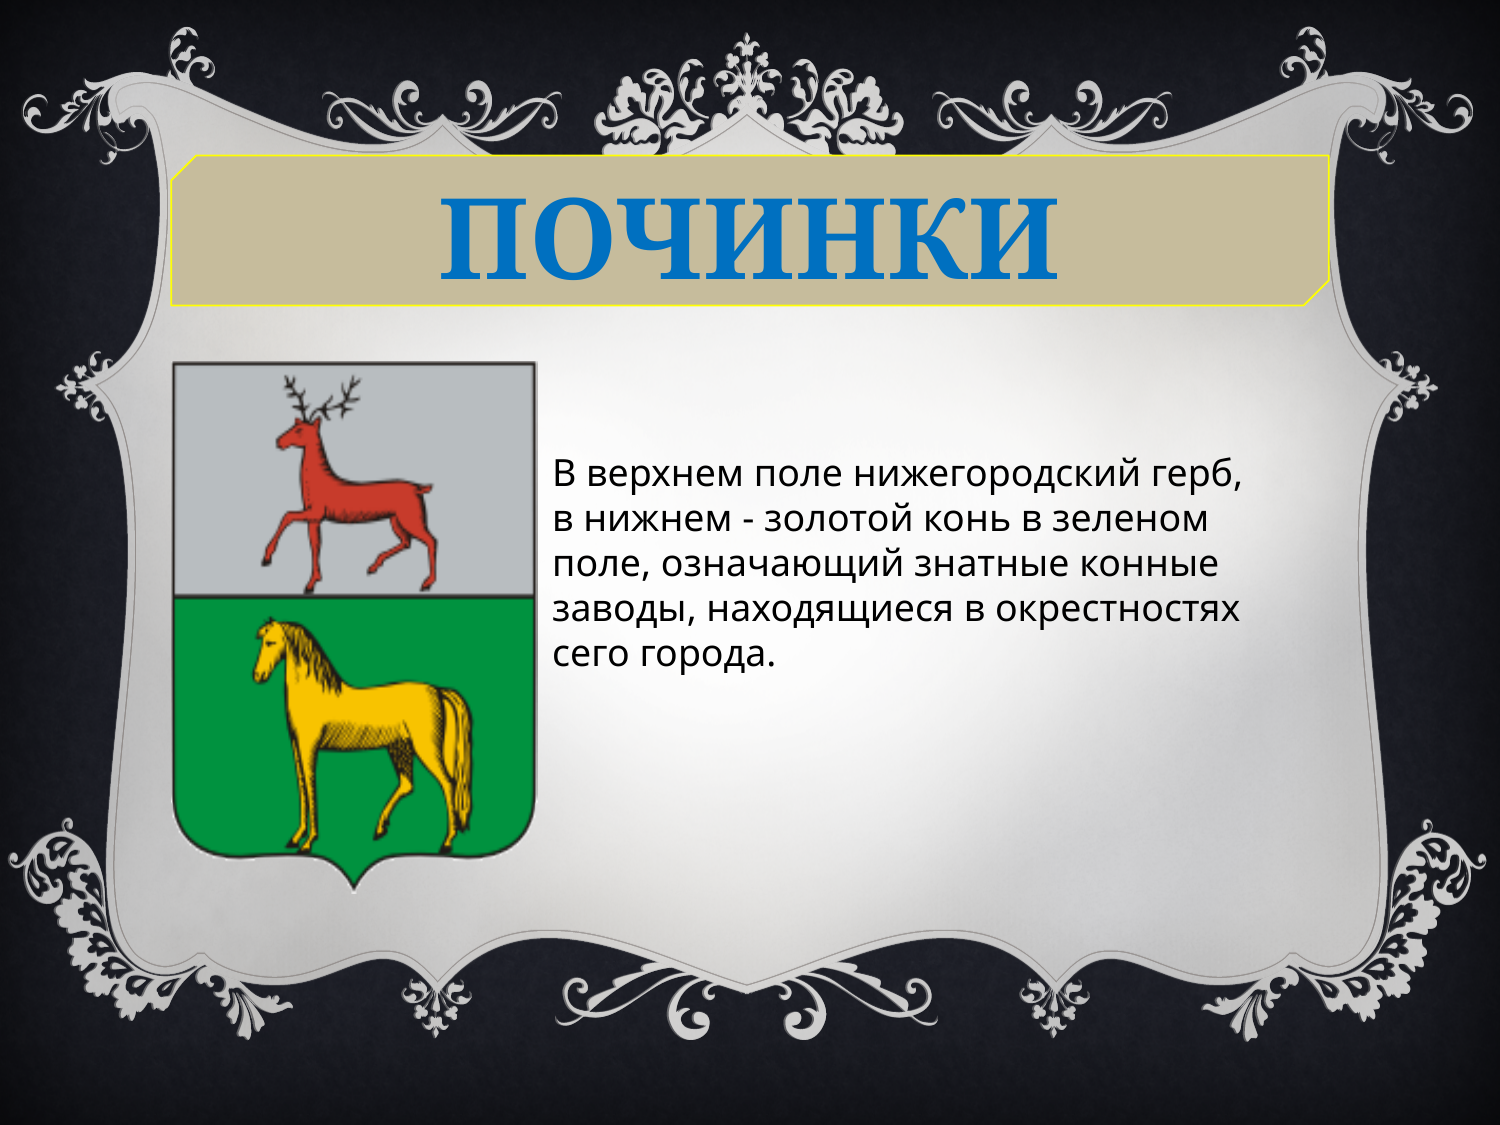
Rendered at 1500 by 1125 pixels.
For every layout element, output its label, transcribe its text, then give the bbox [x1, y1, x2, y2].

text_box [170, 154, 1330, 307]
picture [0, 0, 1500, 1125]
text_box В верхнем поле нижегородский герб, в нижнем - золотой конь в зеленом поле, означающий знатные конные заводы, находящиеся в окрестностях сего города. [538, 441, 1288, 681]
text_box починки [423, 159, 1077, 310]
